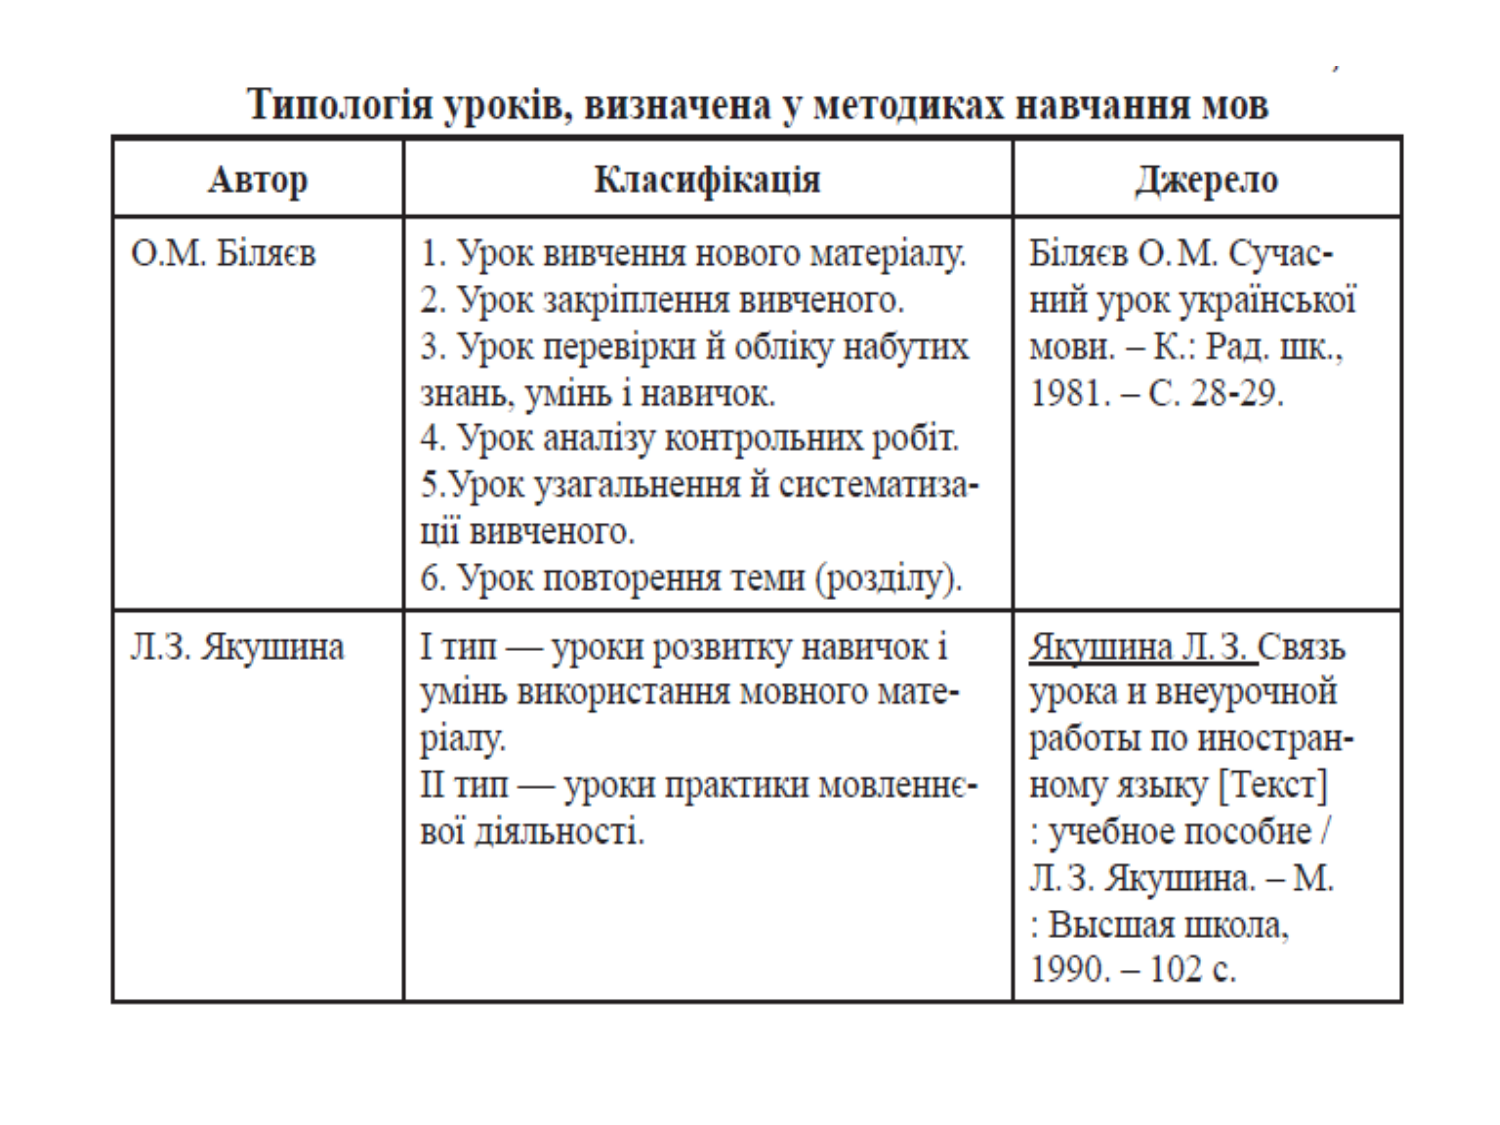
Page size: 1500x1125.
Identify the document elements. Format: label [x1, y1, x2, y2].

picture [41, 66, 1448, 1036]
